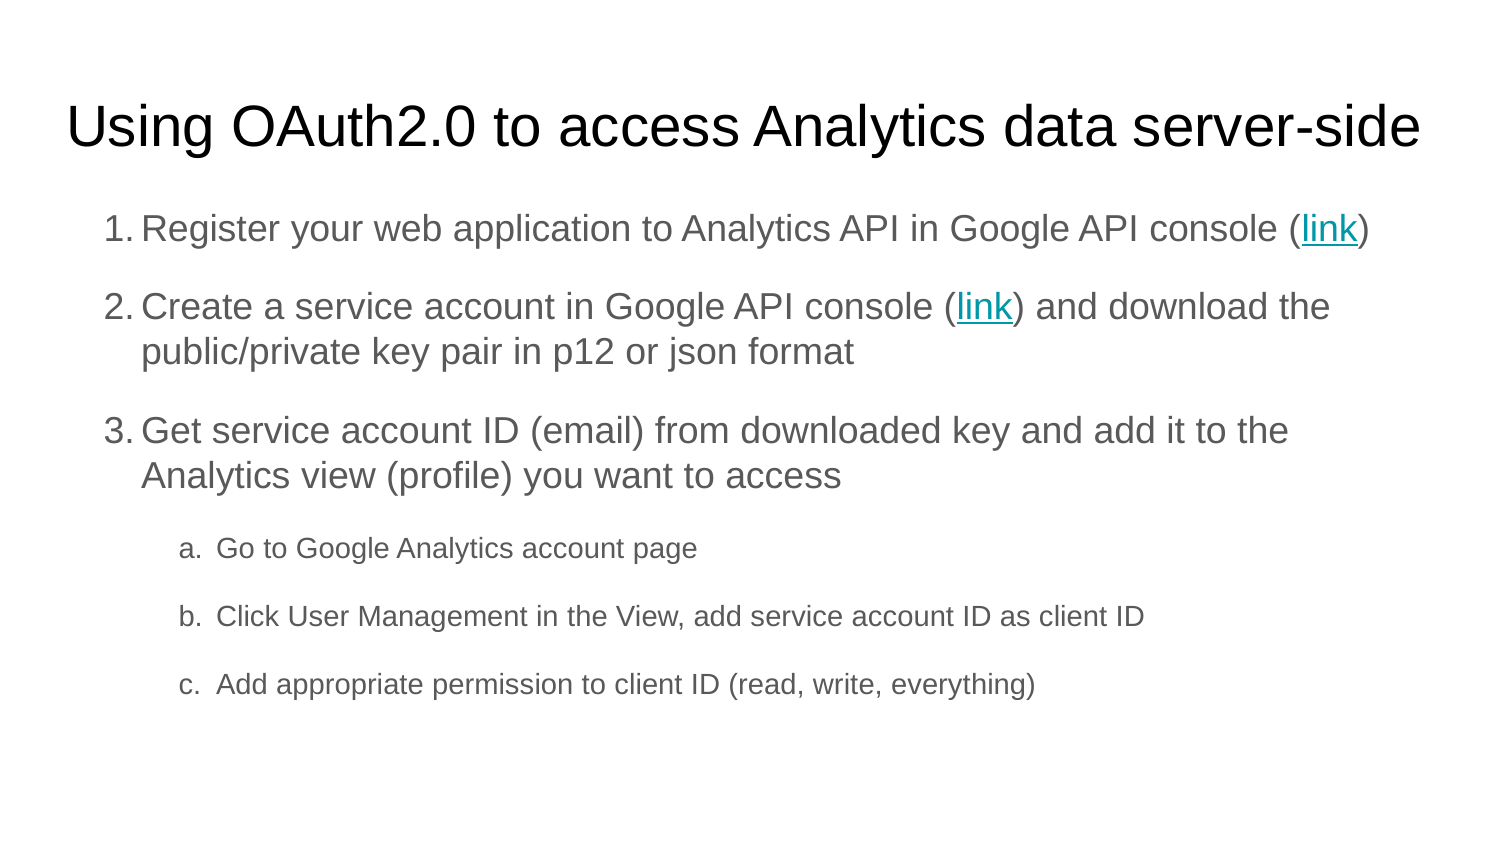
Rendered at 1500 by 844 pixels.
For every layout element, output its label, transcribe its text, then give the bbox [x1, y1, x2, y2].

title Using OAuth2.0 to access Analytics data server-side [51, 72, 1449, 167]
list Register your web application to Analytics API in Google API console (link) Create a service account in Google API console (link) and download the public/private key pair in p12 or json format Get service account ID (email) from downloaded key and add it to the Analytics view (profile) you want to access Go to Google Analytics account page Click User Management in the View, add service account ID as client ID Add appropriate permission to client ID (read, write, everything) [51, 189, 1449, 750]
